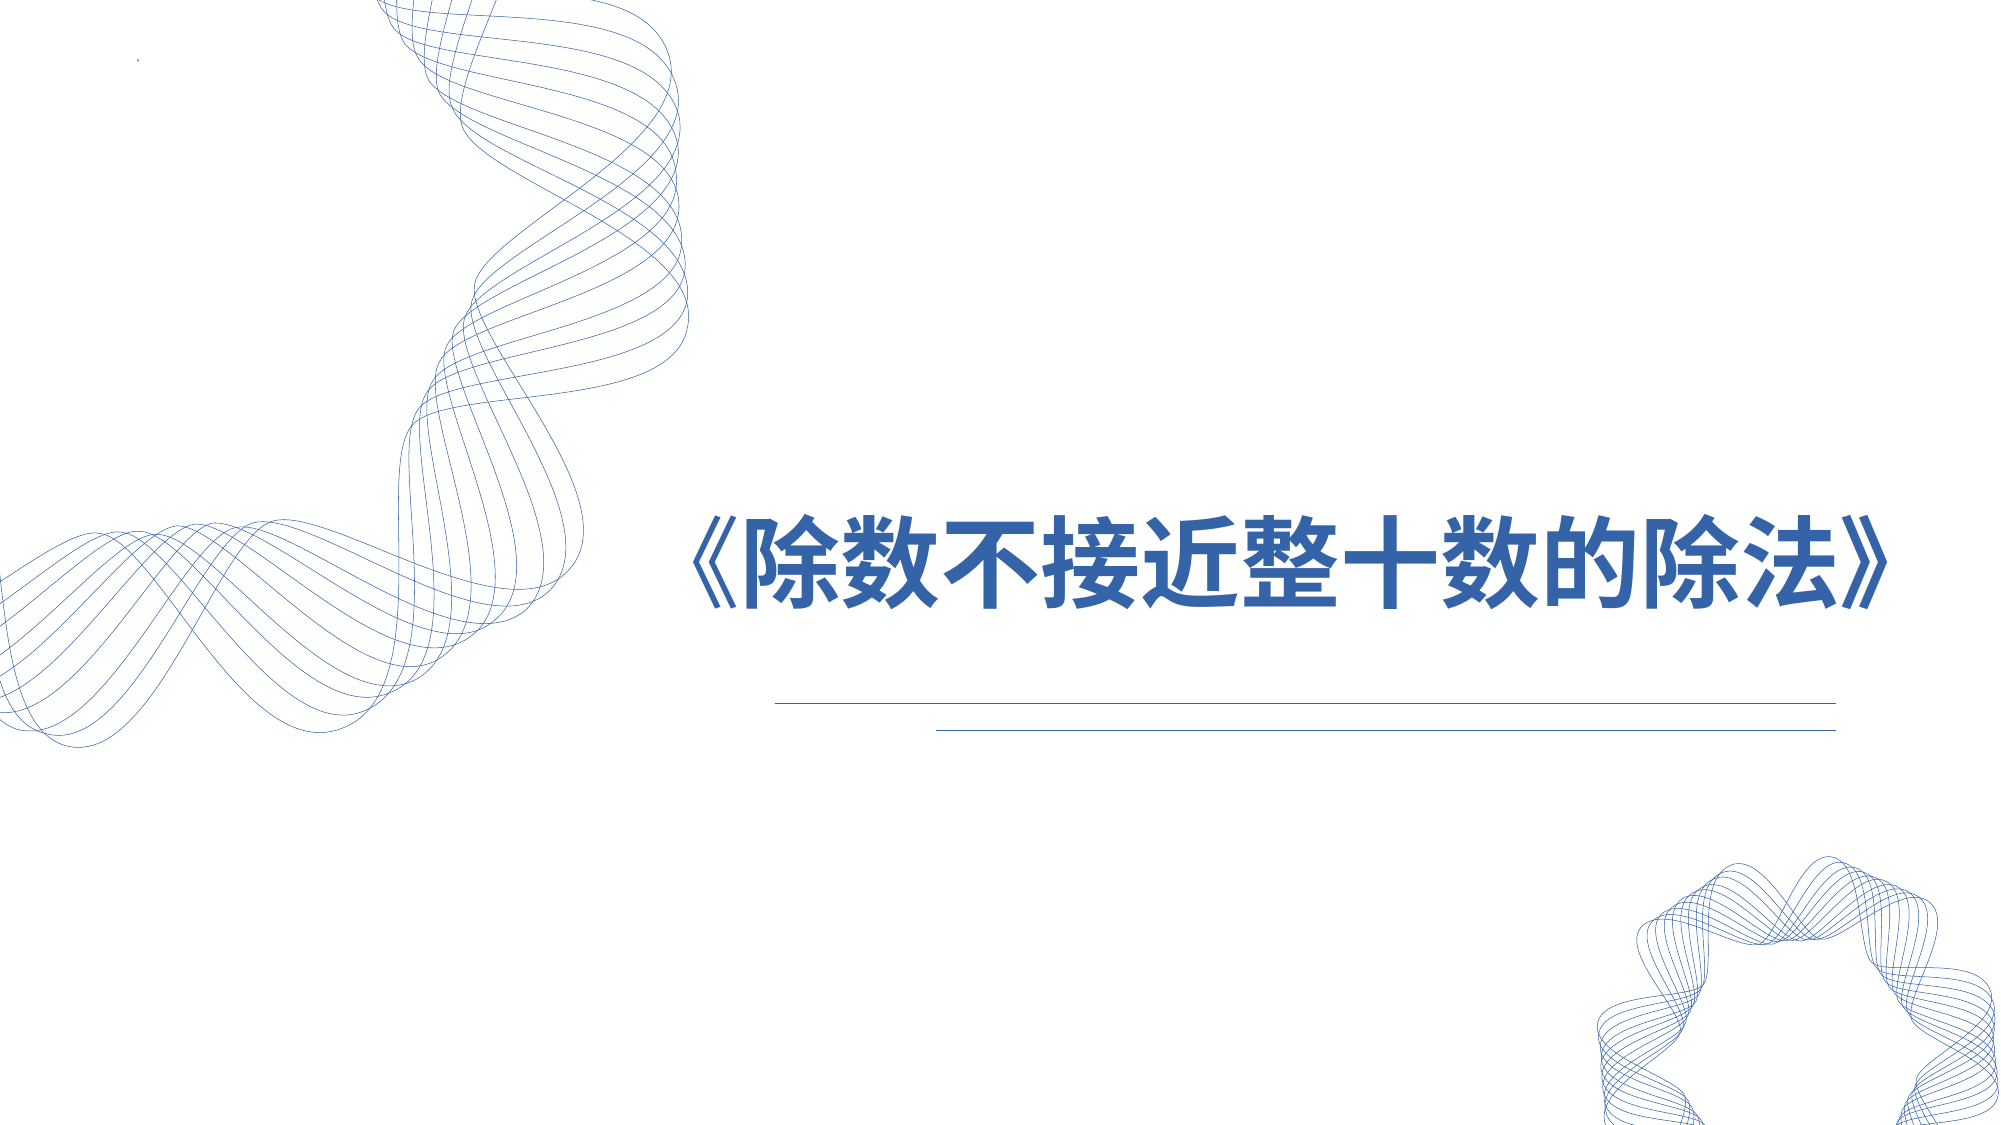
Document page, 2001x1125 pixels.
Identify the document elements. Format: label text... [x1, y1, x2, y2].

text_box 《除数不接近整十数的除法》 [444, 493, 1955, 629]
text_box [775, 703, 1837, 731]
